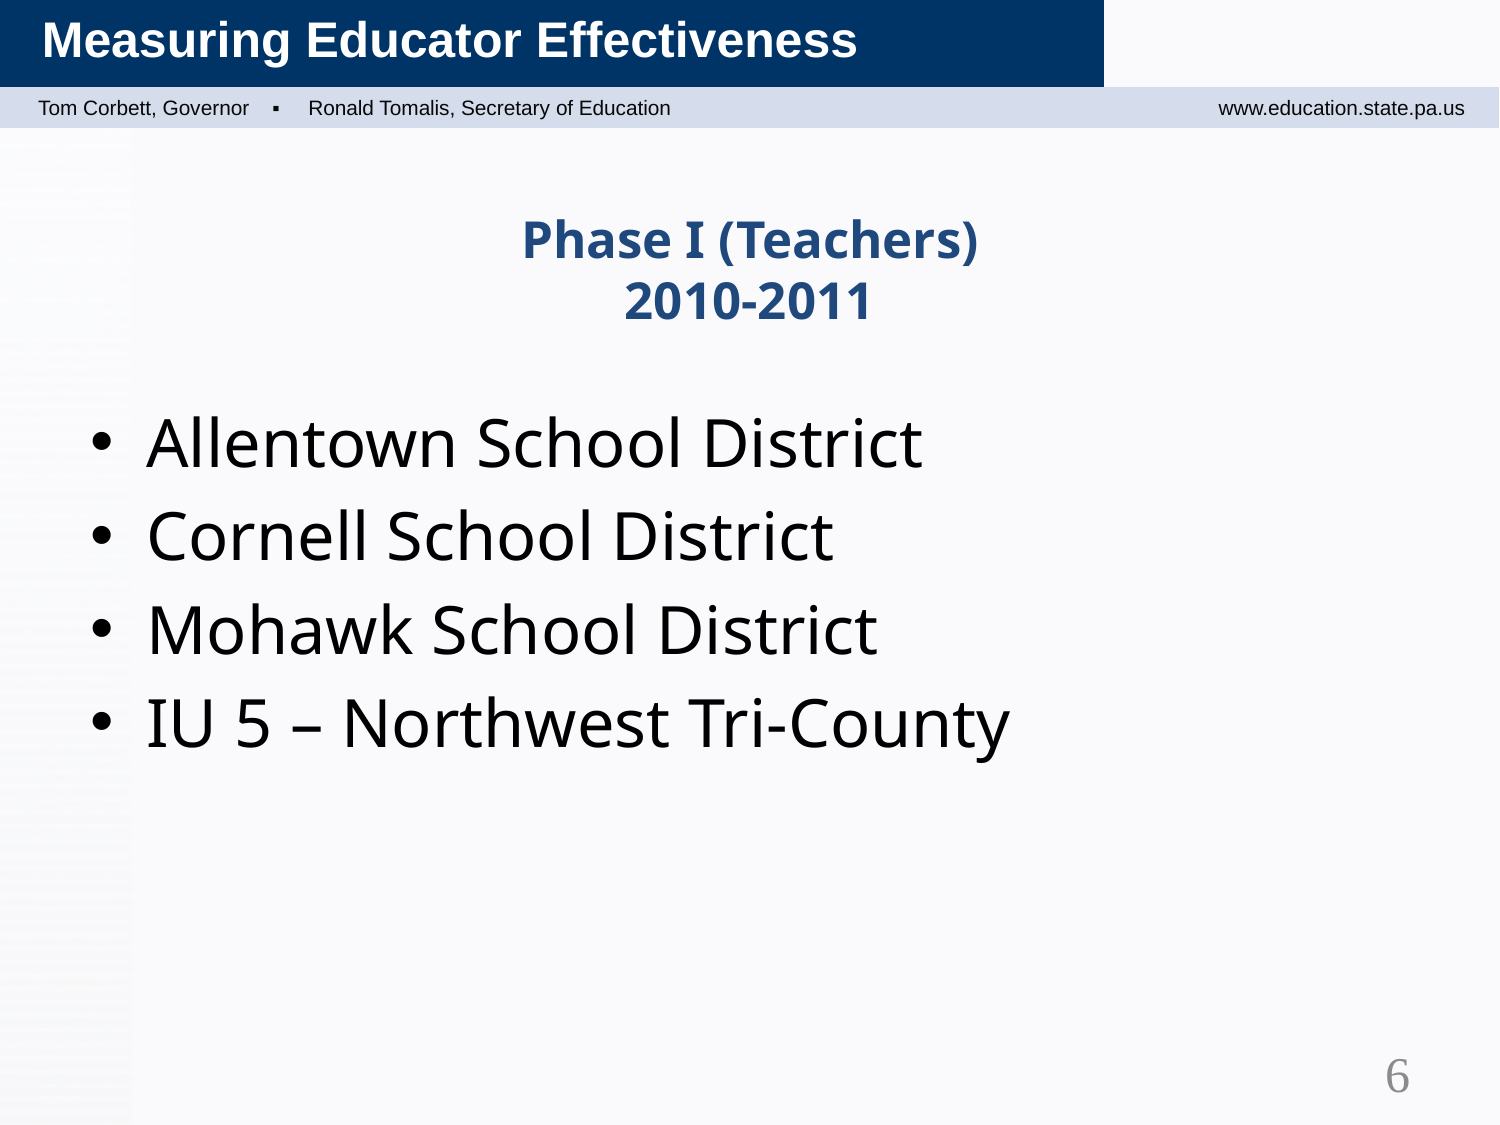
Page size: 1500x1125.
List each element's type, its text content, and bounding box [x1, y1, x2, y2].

list Allentown School District Cornell School District Mohawk School District IU 5 – Northwest Tri-County [75, 393, 1425, 1005]
slide_number 6 [1074, 1042, 1425, 1103]
title Phase I (Teachers) 2010-2011 [75, 199, 1425, 339]
picture [0, 0, 1500, 1125]
